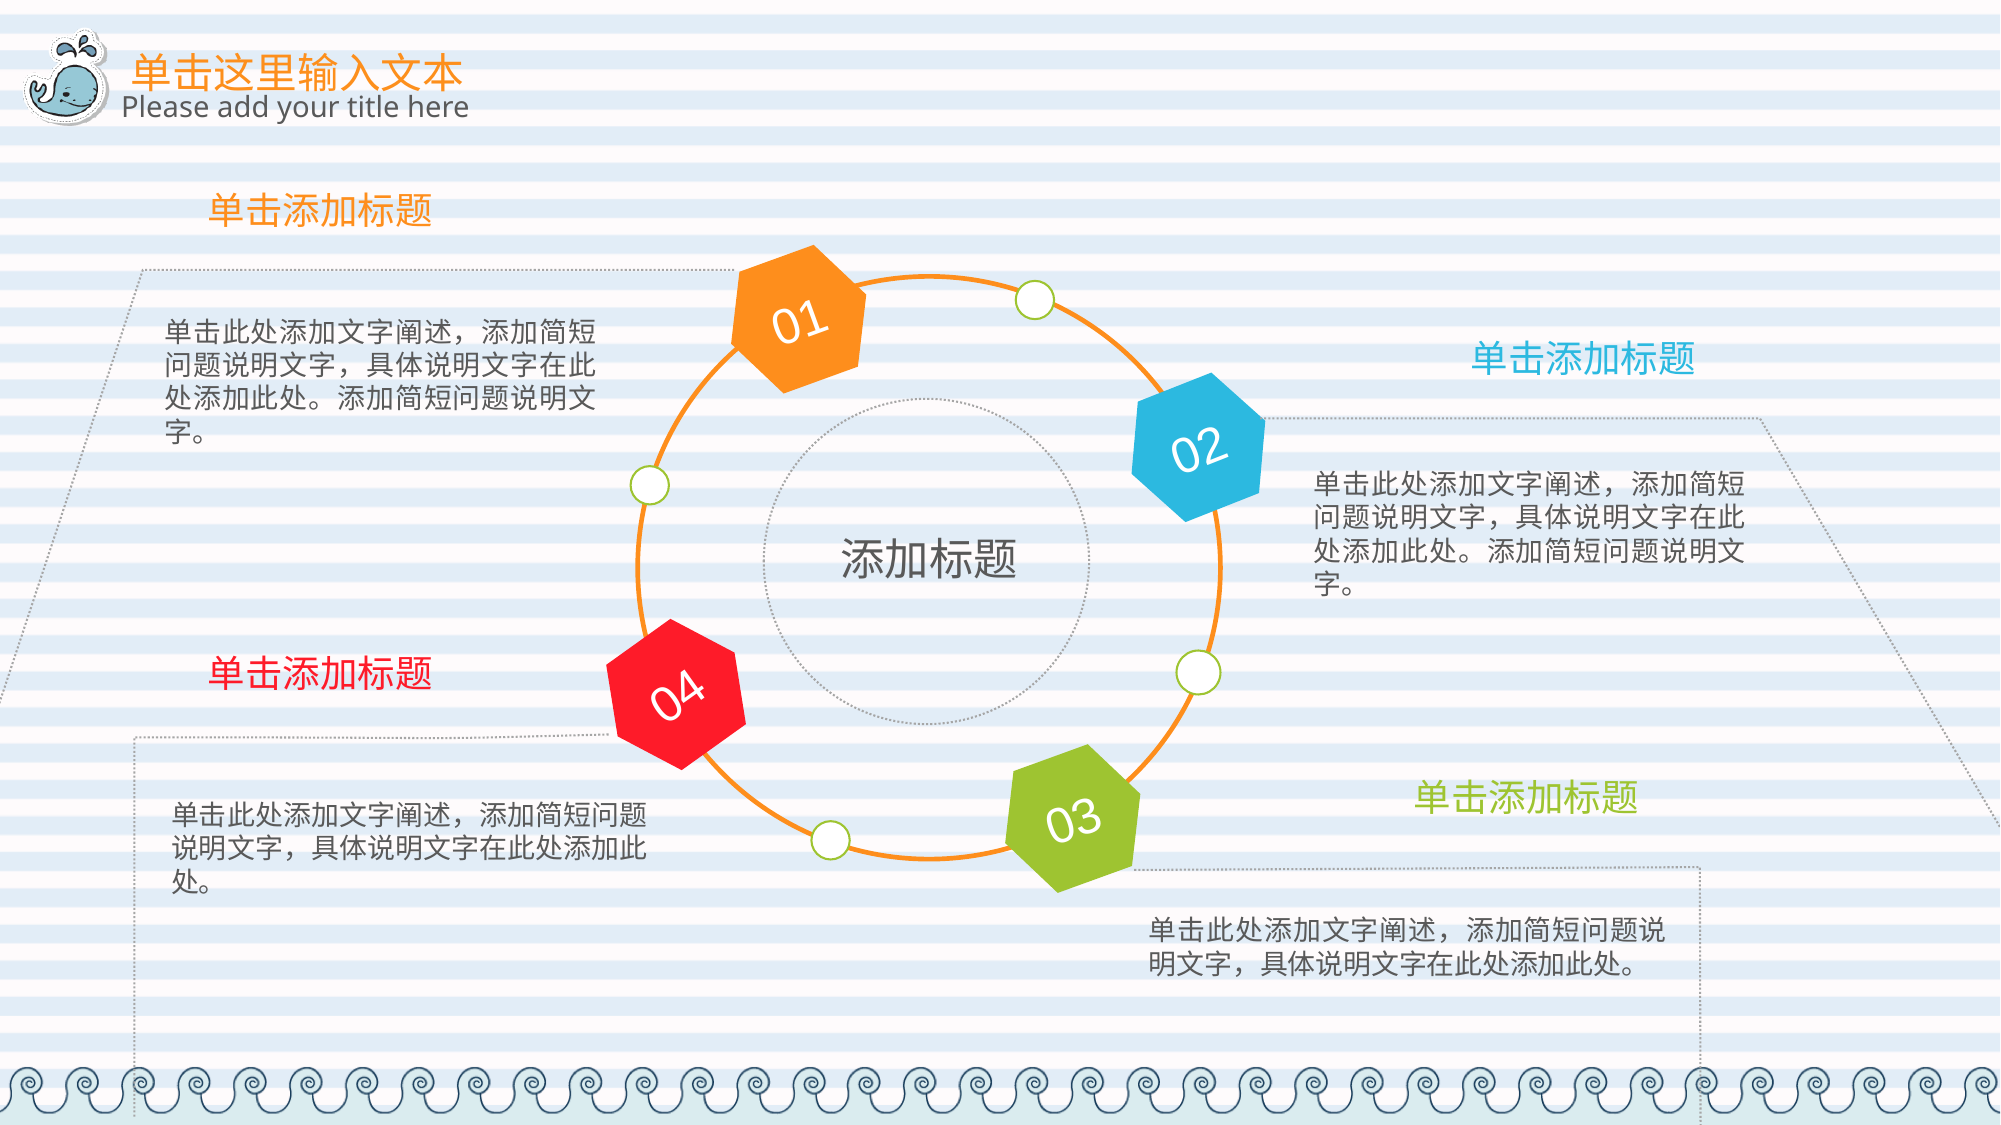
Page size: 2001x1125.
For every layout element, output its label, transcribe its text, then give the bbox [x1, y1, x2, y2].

text_box 单击此处添加文字阐述，添加简短问题说明文字，具体说明文字在此处添加此处。 [156, 790, 663, 906]
text_box [0, 268, 735, 709]
text_box 01 [737, 243, 849, 276]
text_box 单击添加标题 [192, 643, 448, 703]
text_box 02 [1221, 379, 1267, 510]
text_box 单击此处添加文字阐述，添加简短问题说明文字，具体说明文字在此处添加此处。添加简短问题说明文字。 [1299, 459, 1761, 608]
text_box [133, 733, 609, 1118]
picture [0, 0, 2001, 1125]
text_box 单击添加标题 [1455, 327, 1711, 388]
text_box 单击添加标题 [1399, 766, 1654, 826]
text_box 03 [1021, 860, 1134, 895]
text_box 04 [605, 646, 630, 745]
text_box 单击此处添加文字阐述，添加简短问题说明文字，具体说明文字在此处添加此处。 [1134, 905, 1682, 988]
text_box [1260, 417, 2000, 828]
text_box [763, 398, 1090, 725]
text_box 单击添加标题 [192, 179, 448, 240]
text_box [630, 276, 1221, 860]
text_box [1134, 866, 1702, 1125]
text_box 单击此处添加文字阐述，添加简短问题说明文字，具体说明文字在此处添加此处。添加简短问题说明文字。 [149, 306, 611, 456]
